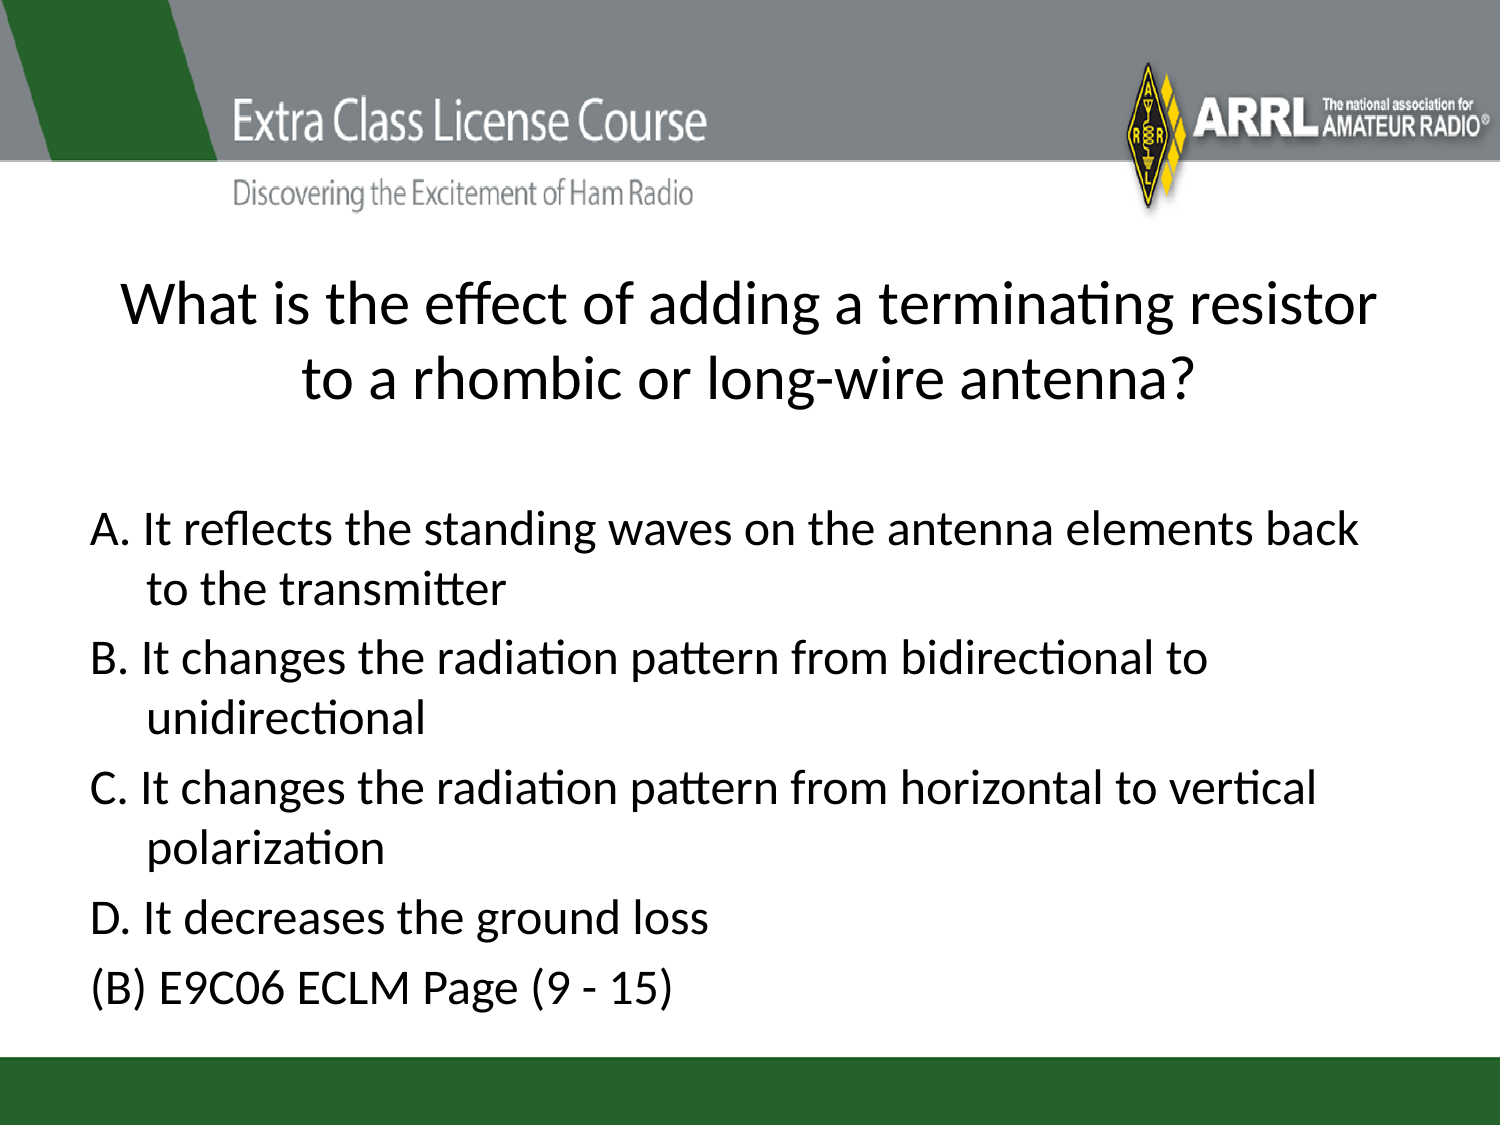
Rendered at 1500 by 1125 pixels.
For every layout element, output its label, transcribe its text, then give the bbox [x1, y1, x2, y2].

list A. It reflects the standing waves on the antenna elements back to the transmitter B. It changes the radiation pattern from bidirectional to unidirectional C. It changes the radiation pattern from horizontal to vertical polarization D. It decreases the ground loss (B) E9C06 ECLM Page (9 - 15) [75, 487, 1425, 1005]
picture [0, 0, 1500, 1125]
title What is the effect of adding a terminating resistor to a rhombic or long-wire antenna? [75, 254, 1425, 435]
